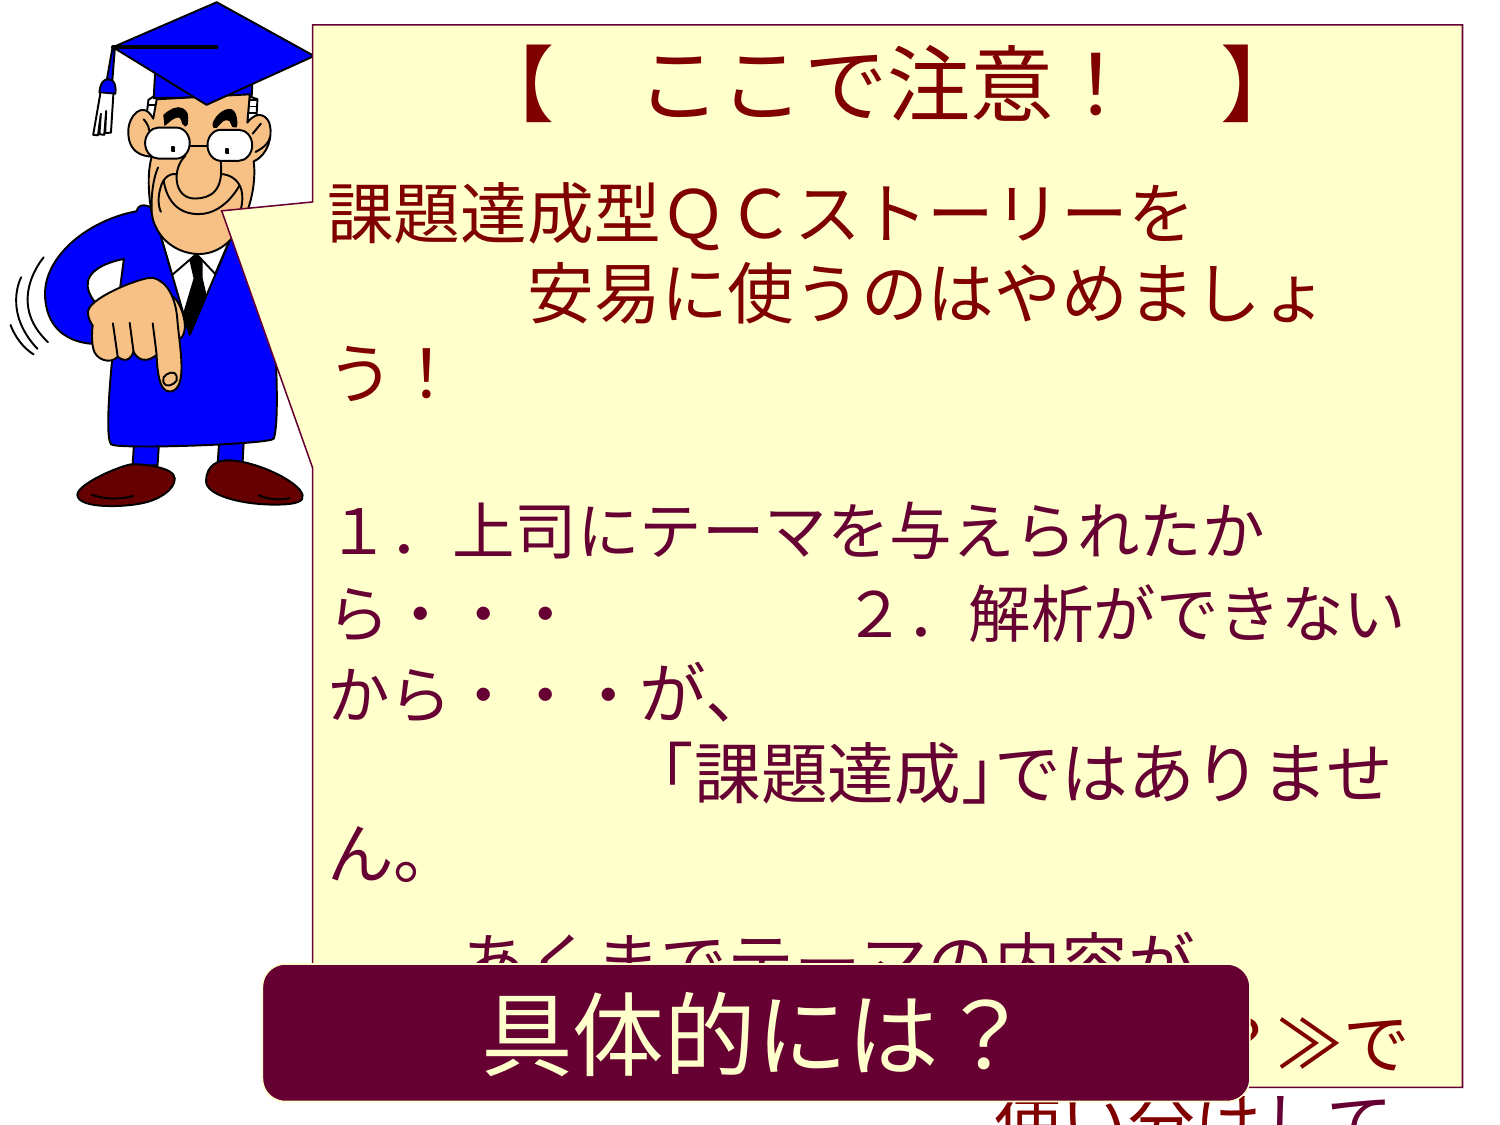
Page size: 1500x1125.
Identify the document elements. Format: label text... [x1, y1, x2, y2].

text_box 具体的には？ [262, 964, 1250, 1102]
picture [0, 0, 462, 513]
text_box 【 ここで注意！ 】 課題達成型ＱＣストーリーを 安易に使うのはやめましょう！ １．上司にテーマを与えられたから・・・ ２．解析ができないから・・・が、 ｢課題達成｣ではありません。 あくまでテーマの内容が、 ≪問題なのか？ 課題なのか？≫で 使い分けしてください [312, 24, 1463, 1088]
